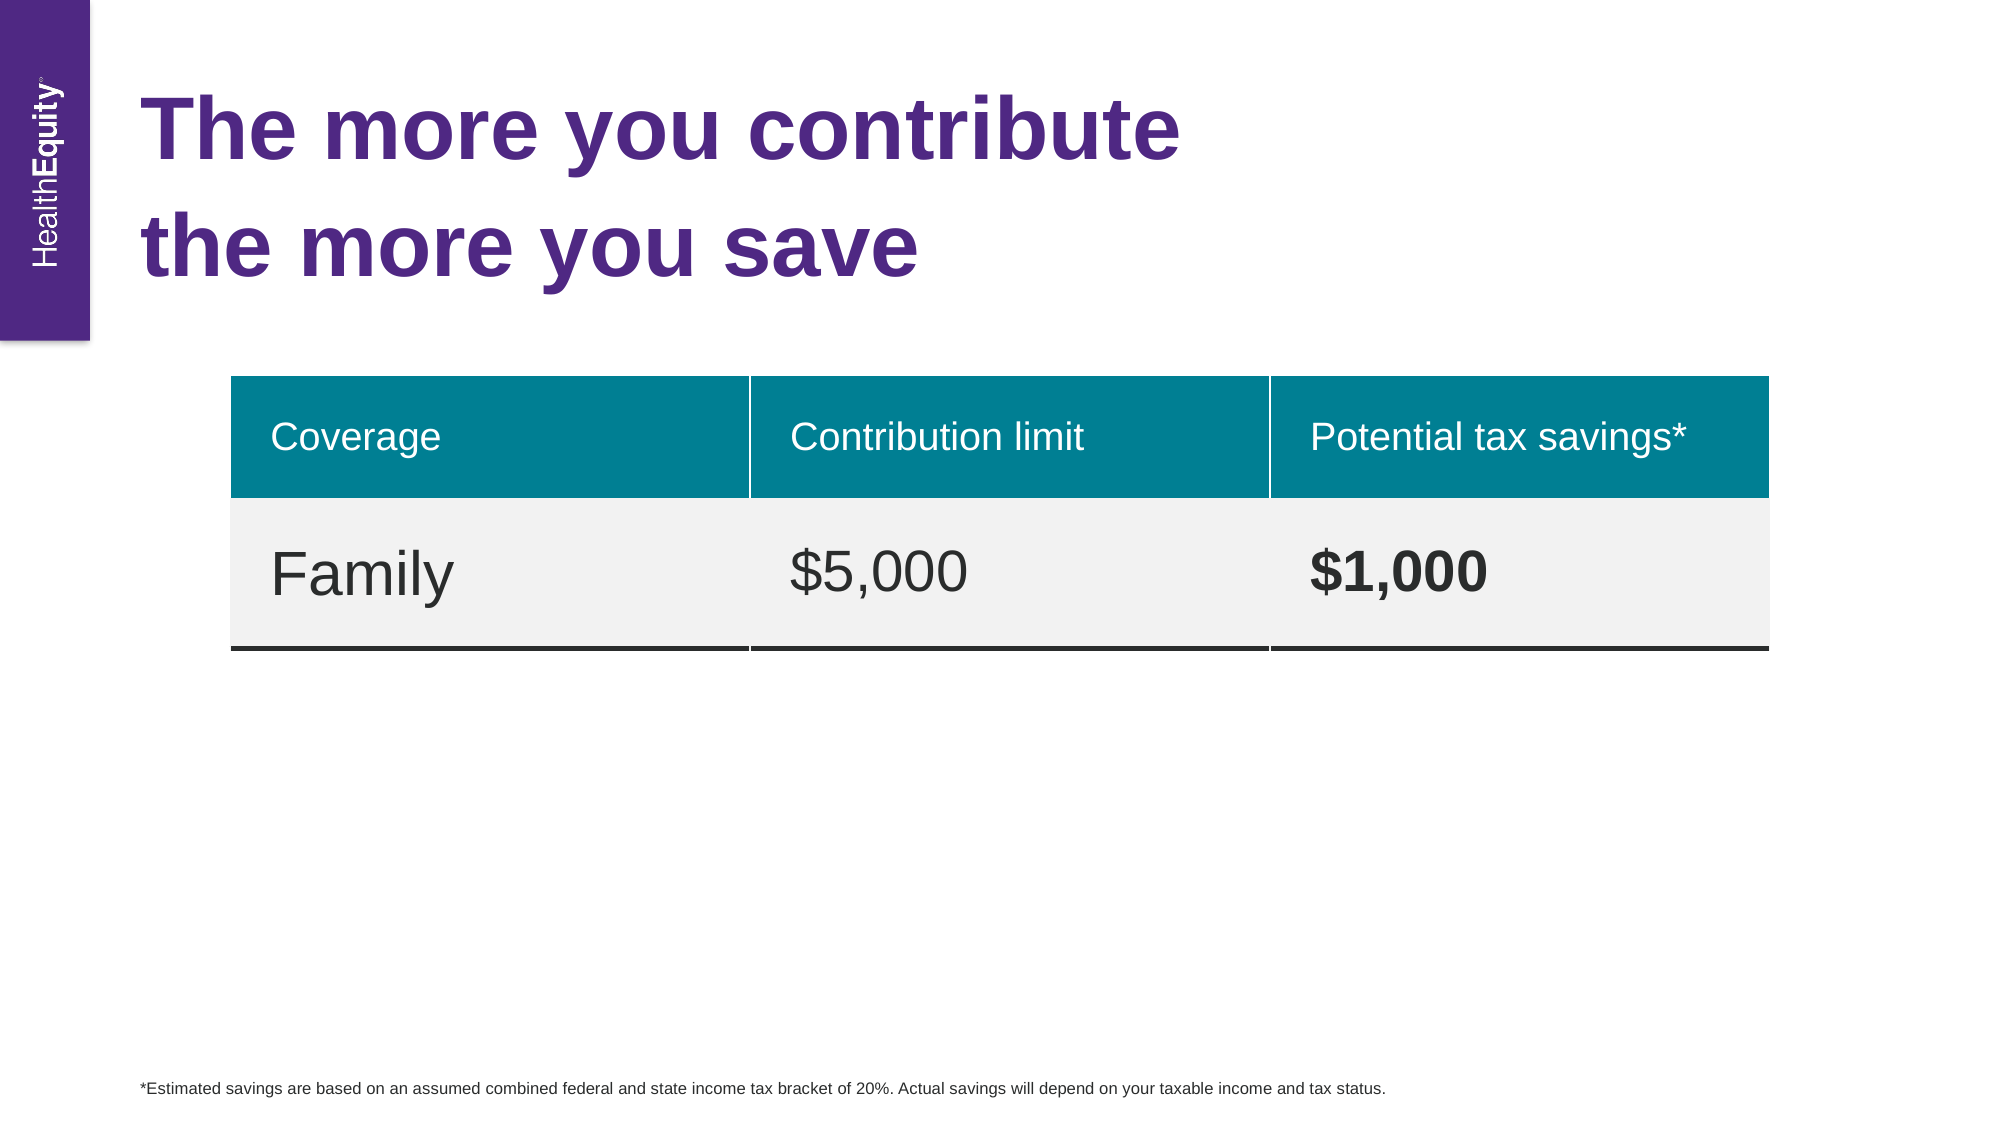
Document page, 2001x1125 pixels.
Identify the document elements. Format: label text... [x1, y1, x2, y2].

table_header Coverage [231, 376, 749, 498]
list *Estimated savings are based on an assumed combined federal and state income tax bracket of 20%. Actual savings will depend on your taxable income and tax status. [139, 1071, 1903, 1096]
picture [33, 78, 64, 266]
table_cell Family [231, 500, 749, 646]
table_header Contribution limit [751, 376, 1269, 498]
table_cell $5,000 [751, 500, 1269, 646]
title The more you contribute the more you save [140, 60, 1276, 288]
table_cell $1,000 [1271, 500, 1769, 646]
table_header Potential tax savings* [1271, 376, 1769, 498]
